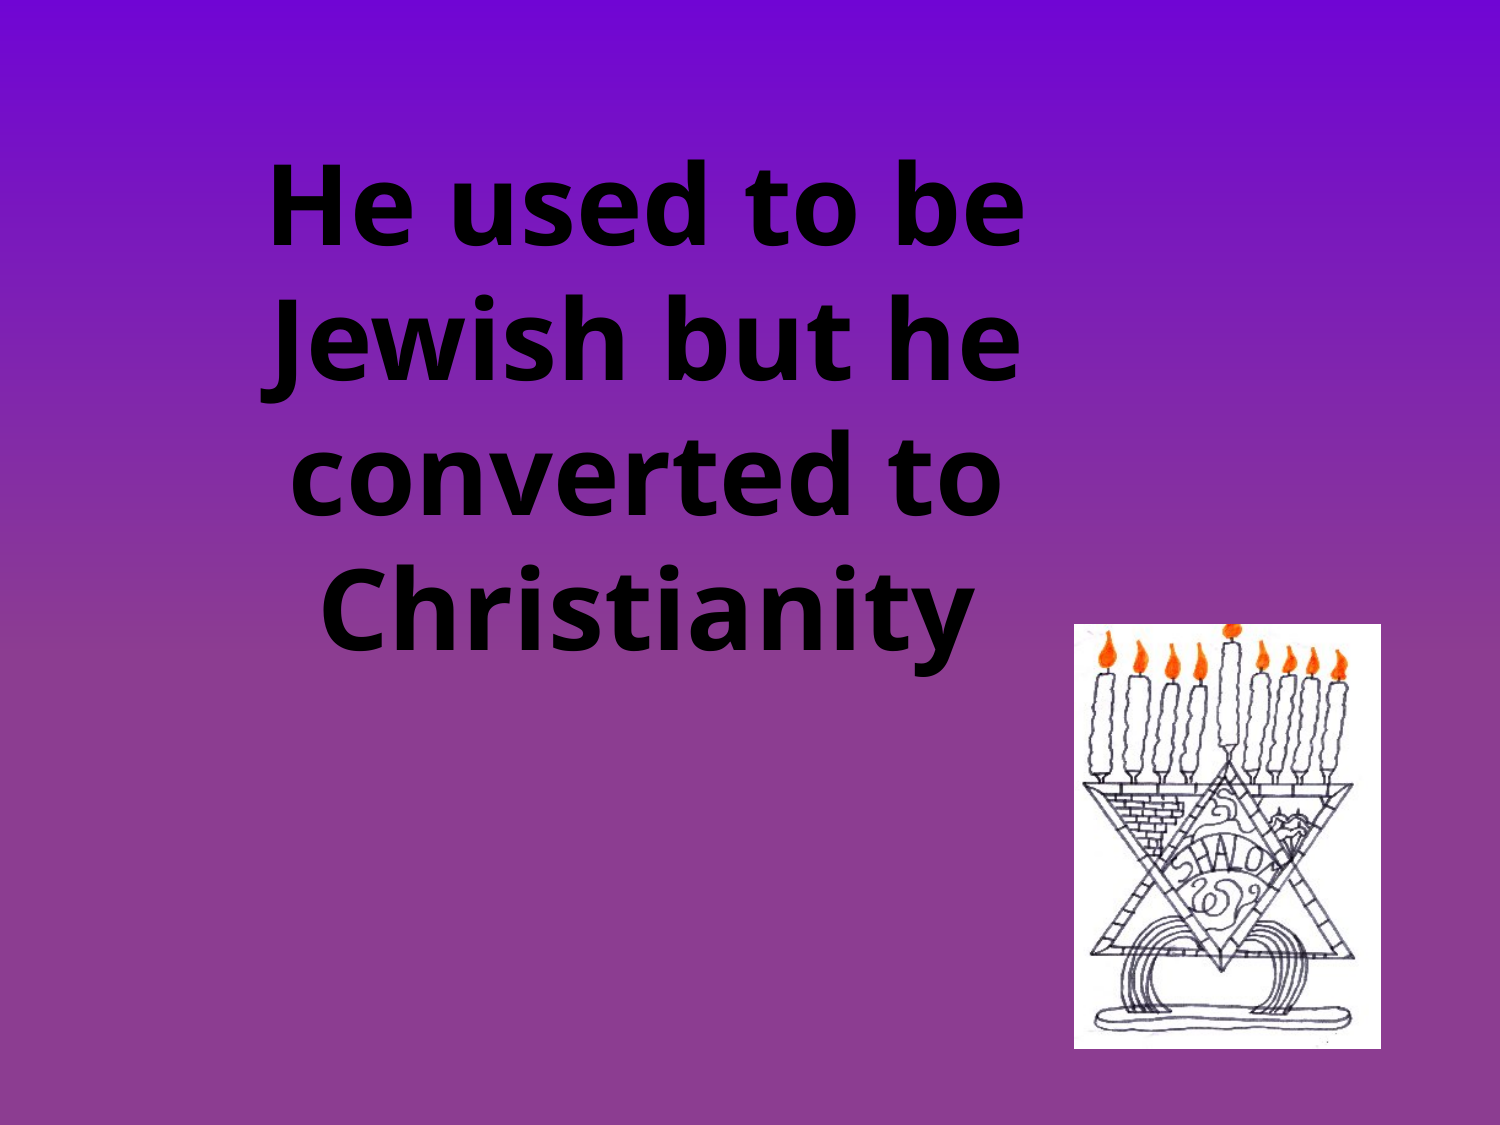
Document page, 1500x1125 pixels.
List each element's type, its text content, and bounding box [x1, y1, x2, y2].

text_box He used to be Jewish but he converted to Christianity [124, 124, 1169, 680]
picture [1074, 624, 1381, 1049]
